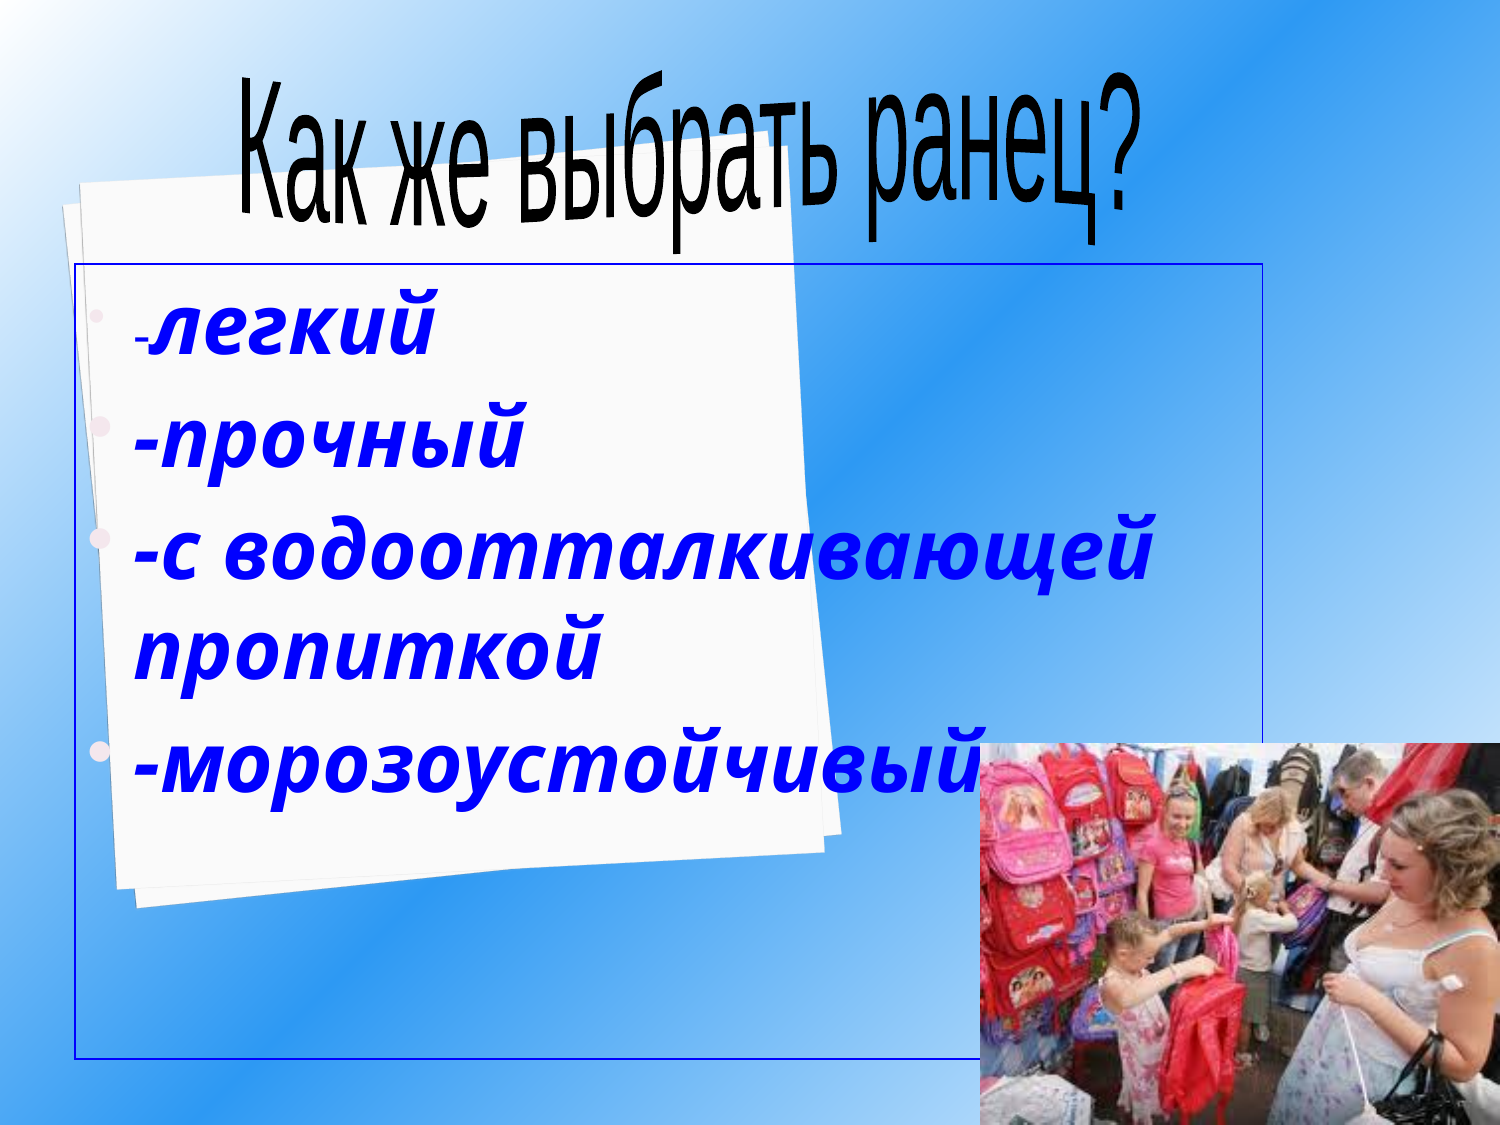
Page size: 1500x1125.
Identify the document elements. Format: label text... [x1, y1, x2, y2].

picture [979, 743, 1500, 1125]
text_box -легкий -прочный -с водоотталкивающей пропиткой -морозоустойчивый [74, 264, 1263, 1060]
text_box [74, 52, 1263, 241]
